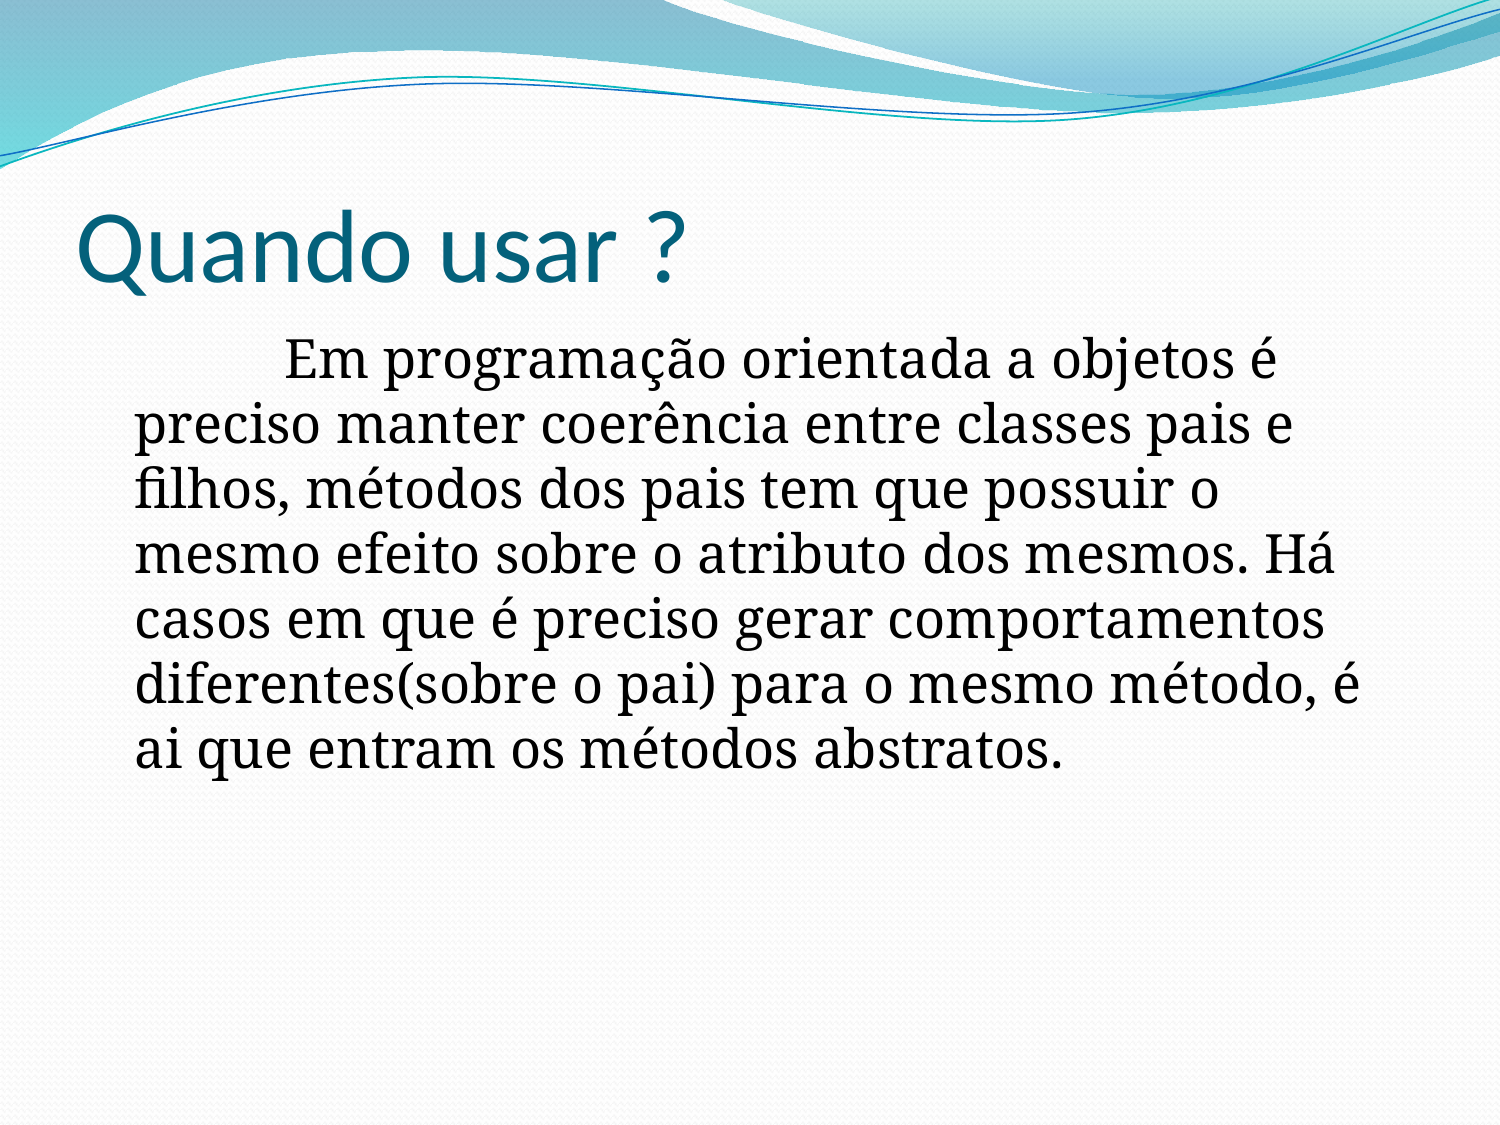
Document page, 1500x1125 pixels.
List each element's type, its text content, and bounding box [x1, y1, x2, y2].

title Quando usar ? [75, 115, 1425, 303]
list Em programação orientada a objetos é preciso manter coerência entre classes pais e filhos, métodos dos pais tem que possuir o mesmo efeito sobre o atributo dos mesmos. Há casos em que é preciso gerar comportamentos diferentes(sobre o pai) para o mesmo método, é ai que entram os métodos abstratos. [75, 317, 1425, 1038]
